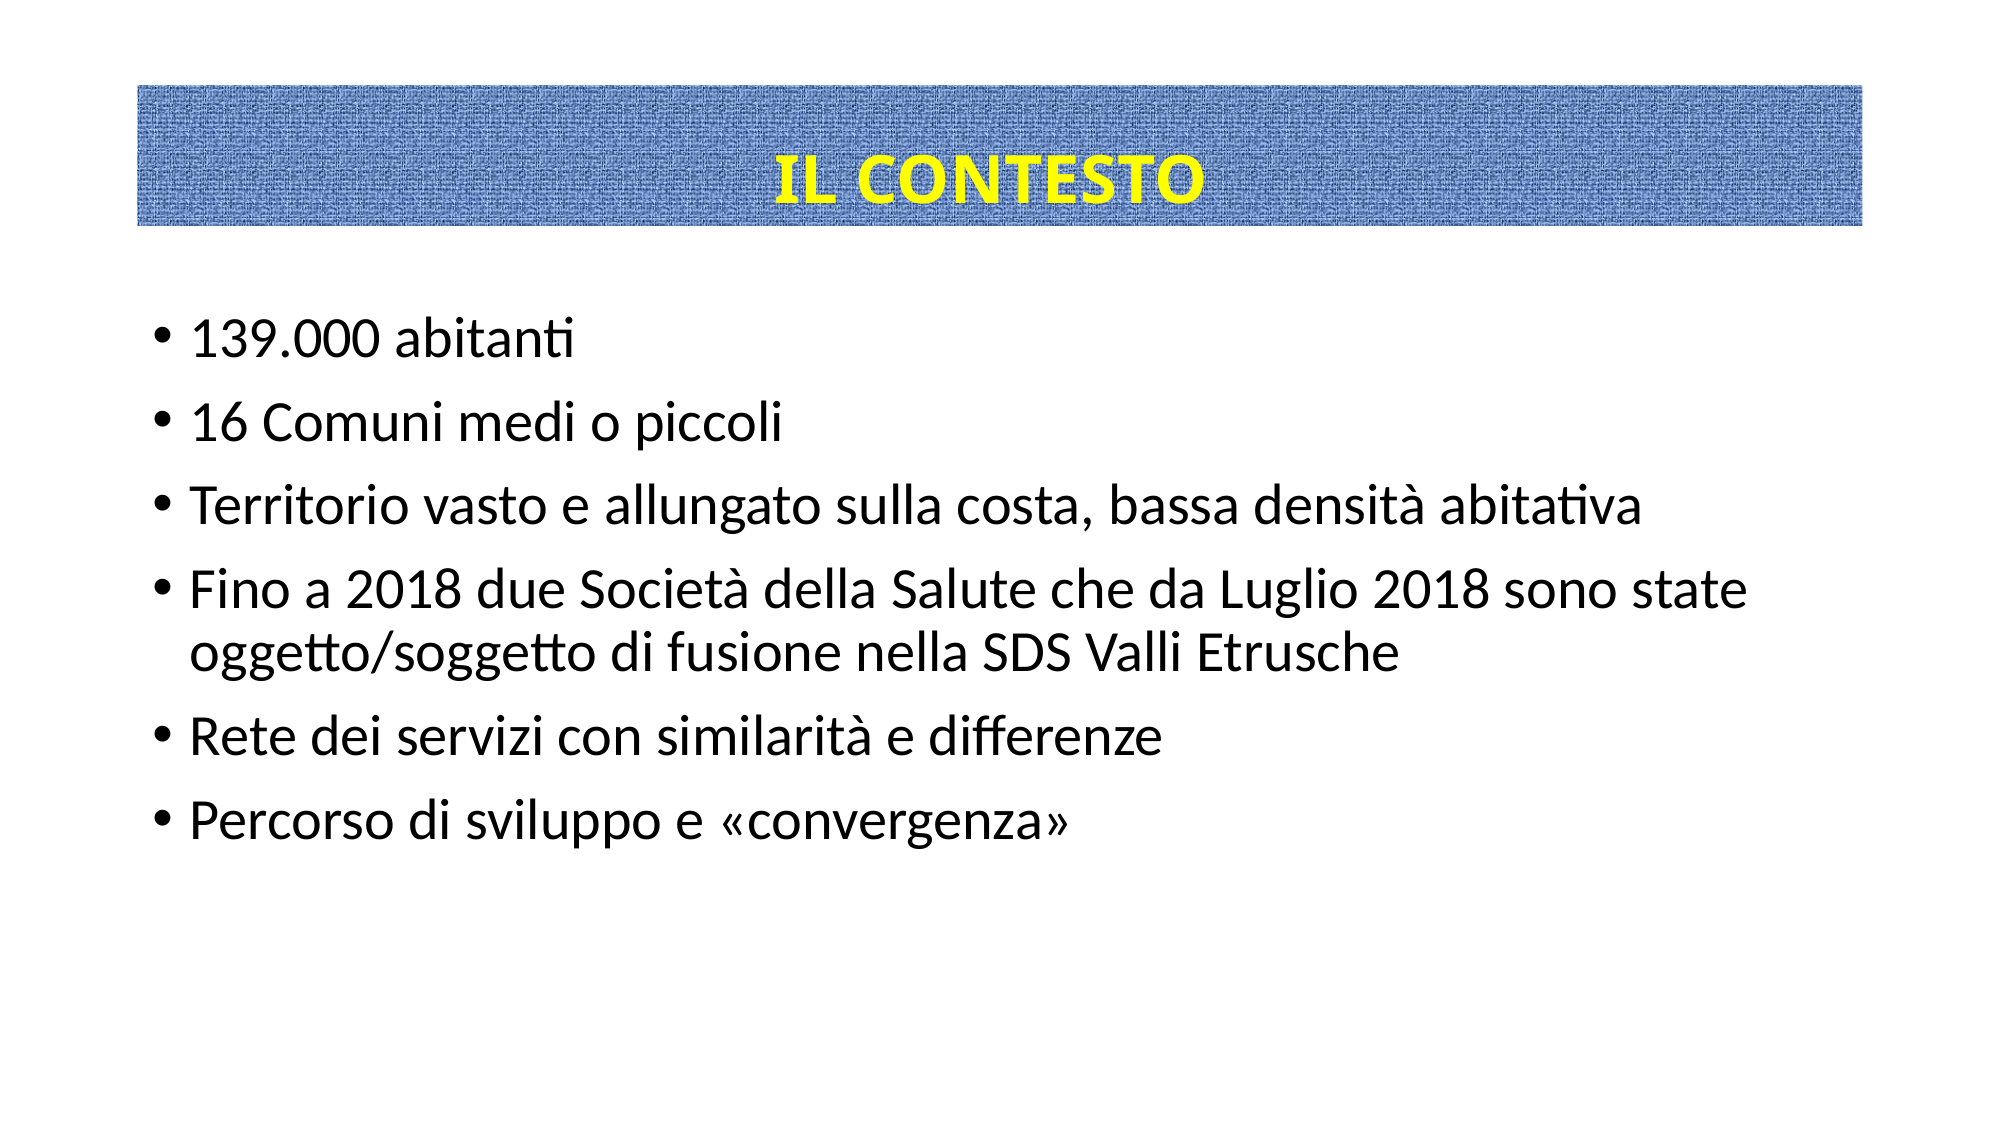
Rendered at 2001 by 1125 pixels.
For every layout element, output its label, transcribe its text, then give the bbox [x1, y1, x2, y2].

title IL CONTESTO [137, 85, 1863, 226]
list 139.000 abitanti 16 Comuni medi o piccoli Territorio vasto e allungato sulla costa, bassa densità abitativa Fino a 2018 due Società della Salute che da Luglio 2018 sono state oggetto/soggetto di fusione nella SDS Valli Etrusche Rete dei servizi con similarità e differenze Percorso di sviluppo e «convergenza» [137, 299, 1863, 1014]
